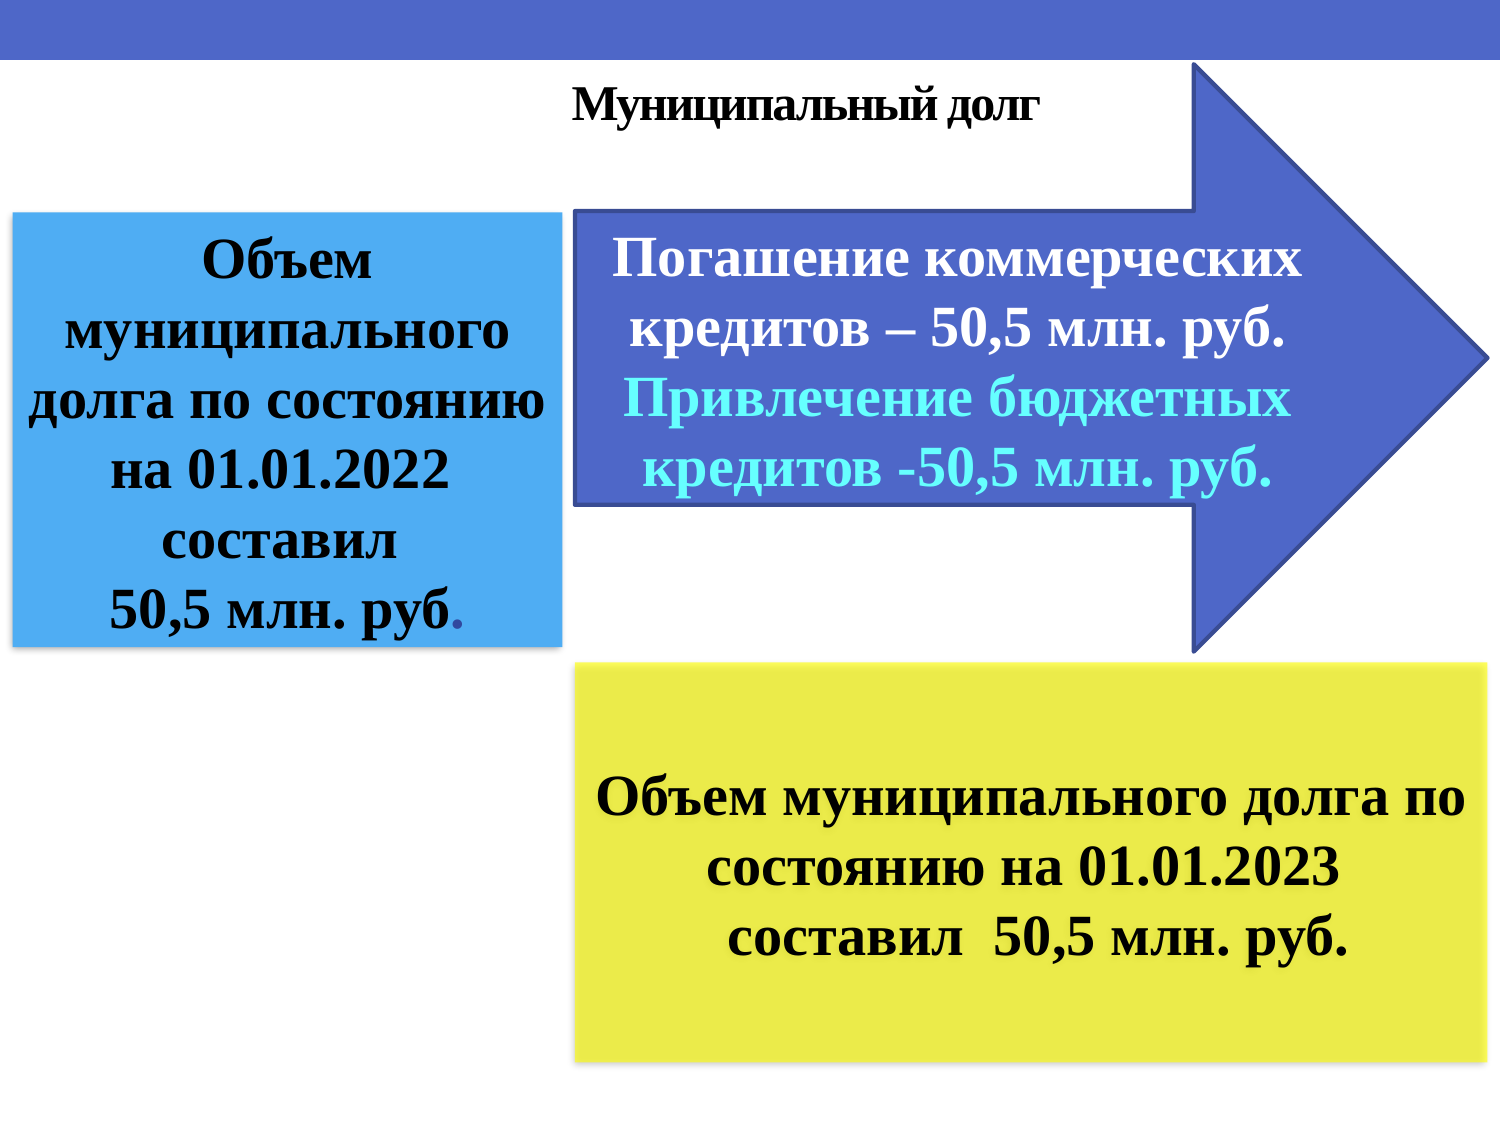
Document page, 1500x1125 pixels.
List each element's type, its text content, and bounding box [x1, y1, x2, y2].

text_box Объем муниципального долга по состоянию на 01.01.2023 составил 50,5 млн. руб. [573, 660, 1490, 1065]
text_box Погашение коммерческих кредитов – 50,5 млн. руб. Привлечение бюджетных кредитов -50,5 млн. руб. [572, 62, 1490, 654]
title Муниципальный долг [162, 37, 1450, 163]
text_box Объем муниципального долга по состоянию на 01.01.2022 составил 50,5 млн. руб. [12, 212, 563, 648]
